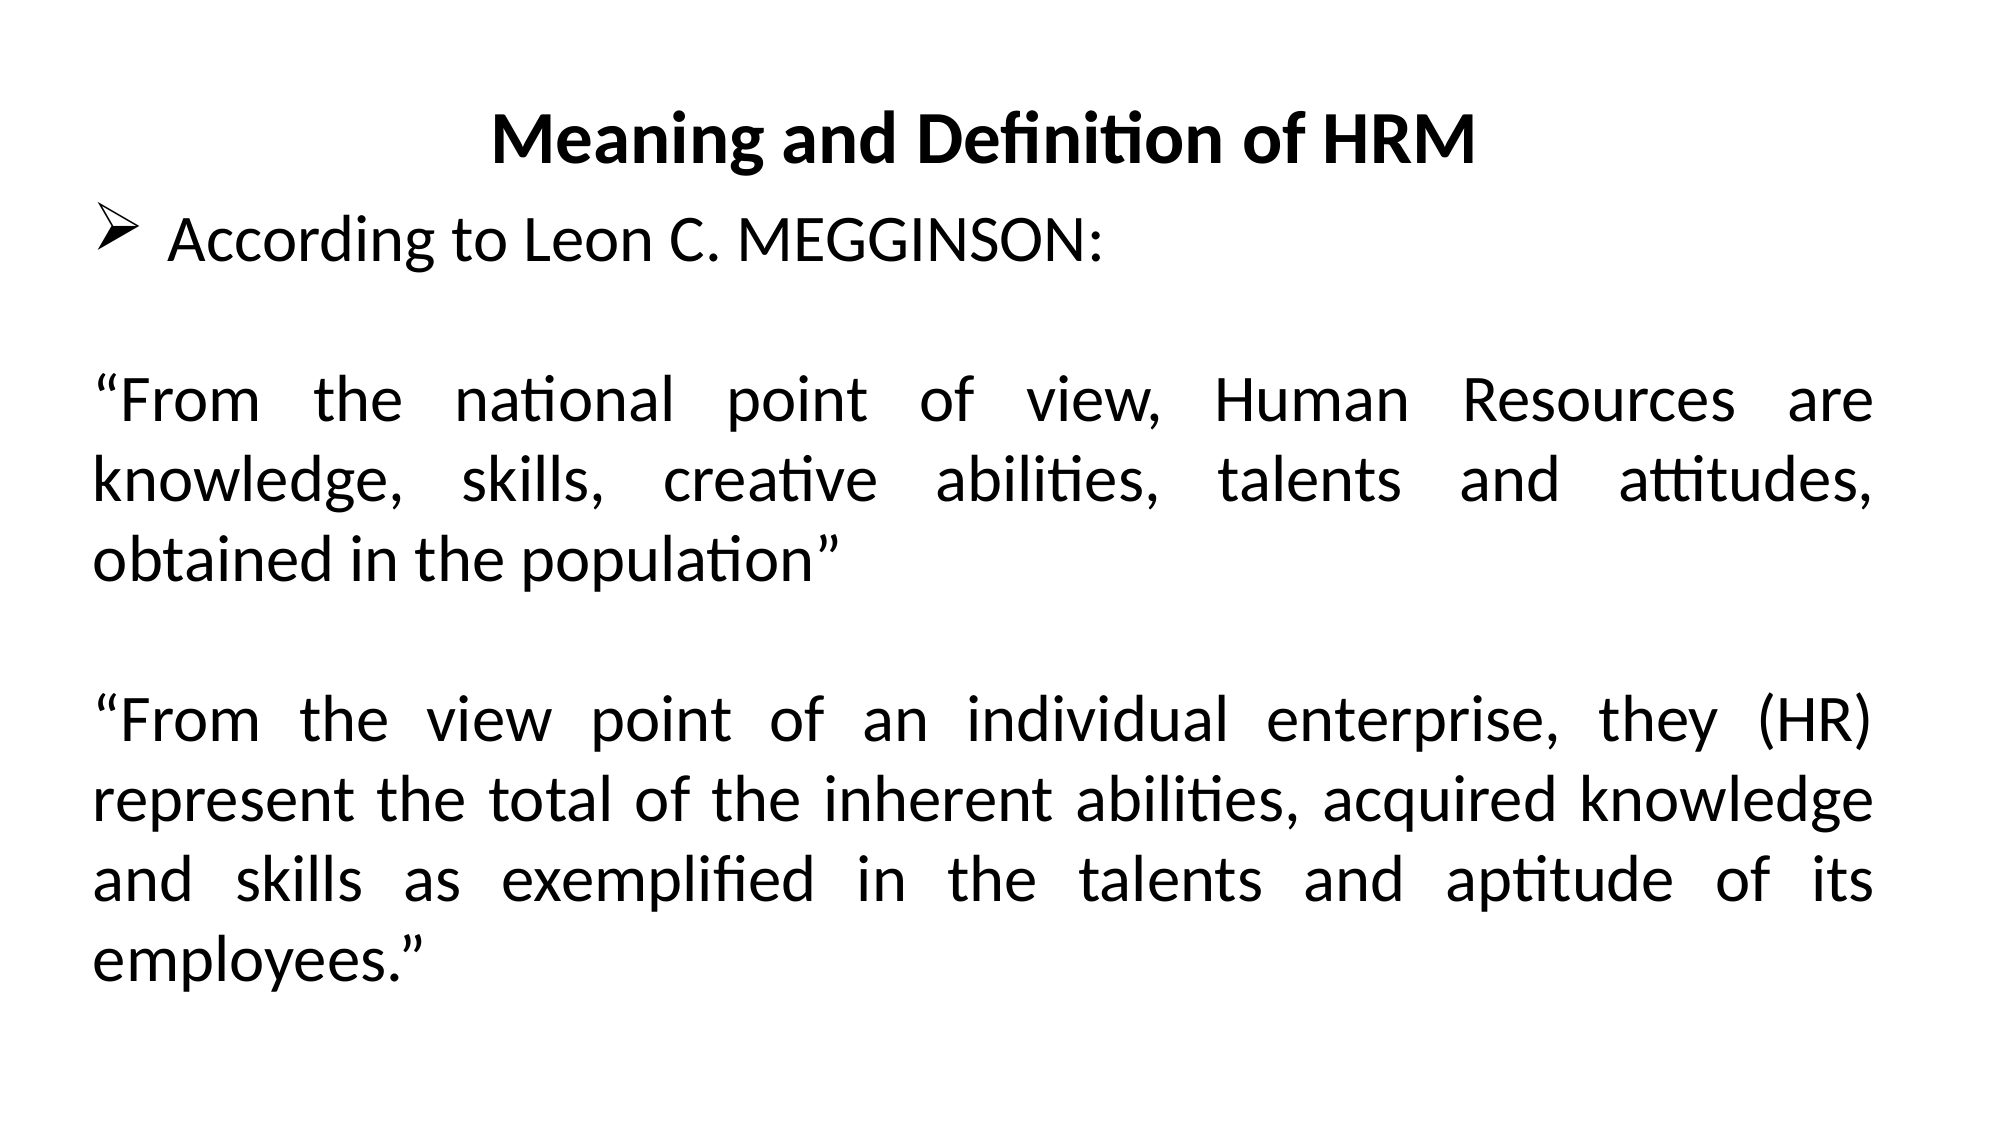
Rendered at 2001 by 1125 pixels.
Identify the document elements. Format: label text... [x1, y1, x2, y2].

text_box According to Leon C. MEGGINSON: “From the national point of view, Human Resources are knowledge, skills, creative abilities, talents and attitudes, obtained in the population” “From the view point of an individual enterprise, they (HR) represent the total of the inherent abilities, acquired knowledge and skills as exemplified in the talents and aptitude of its employees.” [78, 187, 1891, 1082]
text_box Meaning and Definition of HRM [120, 81, 1850, 187]
